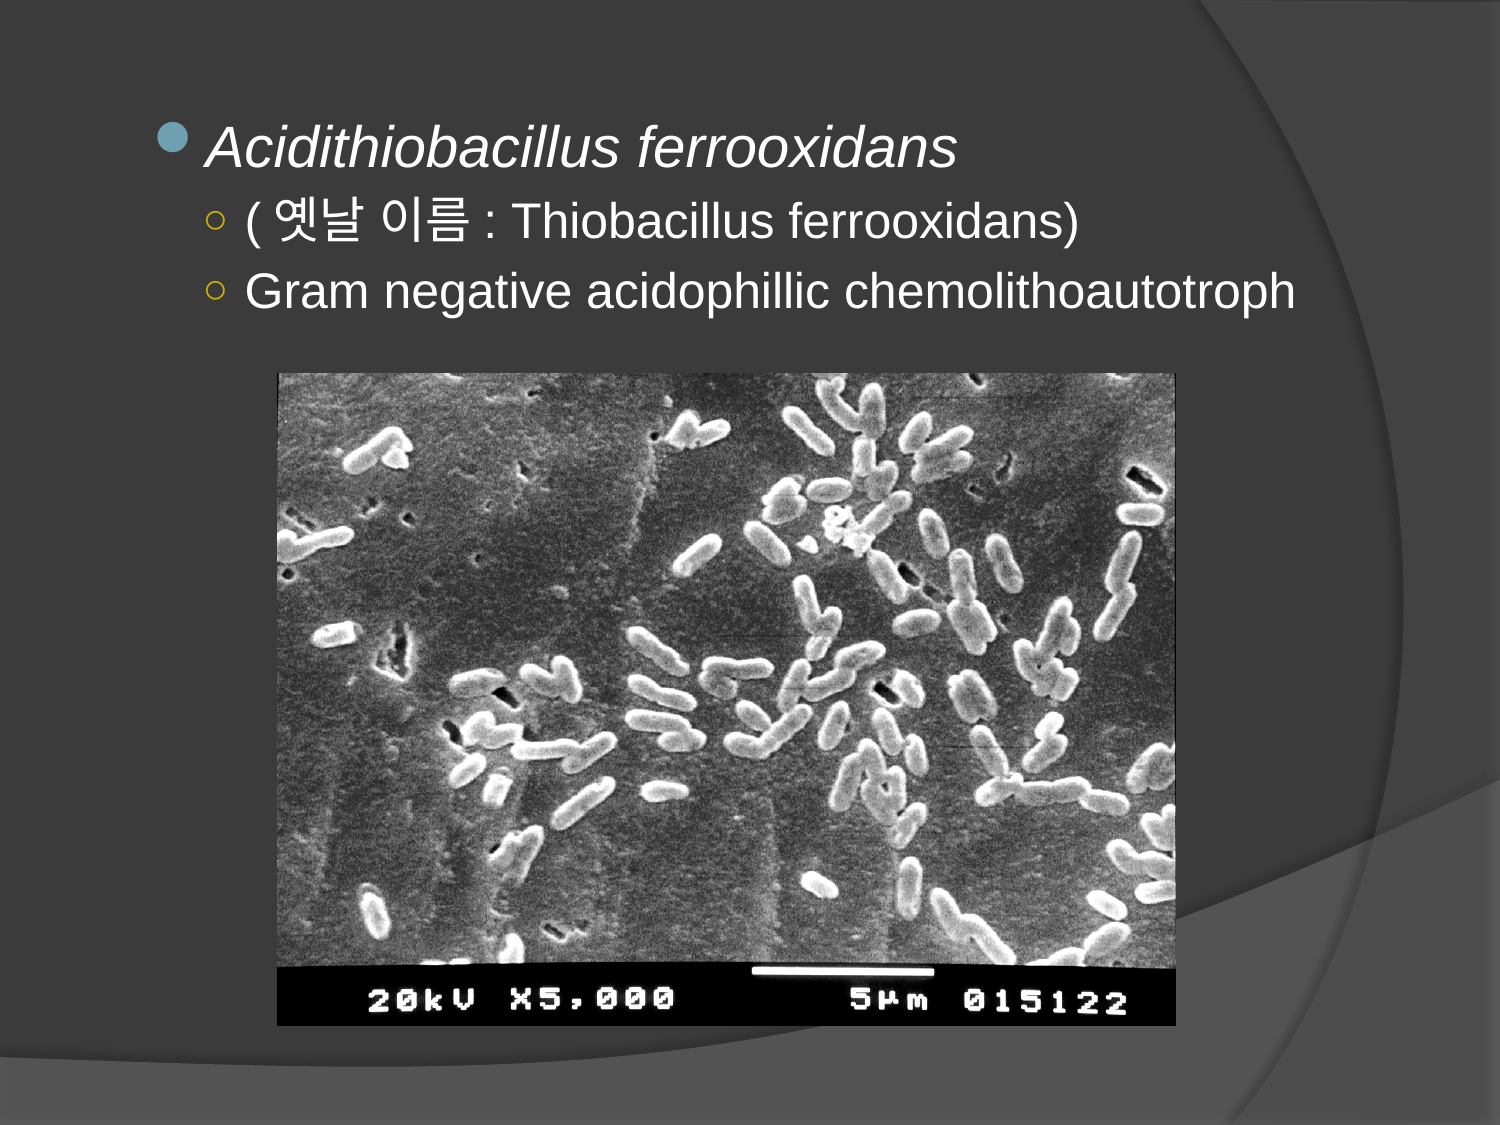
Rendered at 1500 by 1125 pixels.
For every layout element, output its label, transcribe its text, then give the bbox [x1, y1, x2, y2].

picture [277, 373, 1176, 1026]
list Acidithiobacillus ferrooxidans (옛날 이름: Thiobacillus ferrooxidans) Gram negative acidophillic chemolithoautotroph [64, 101, 1412, 1035]
